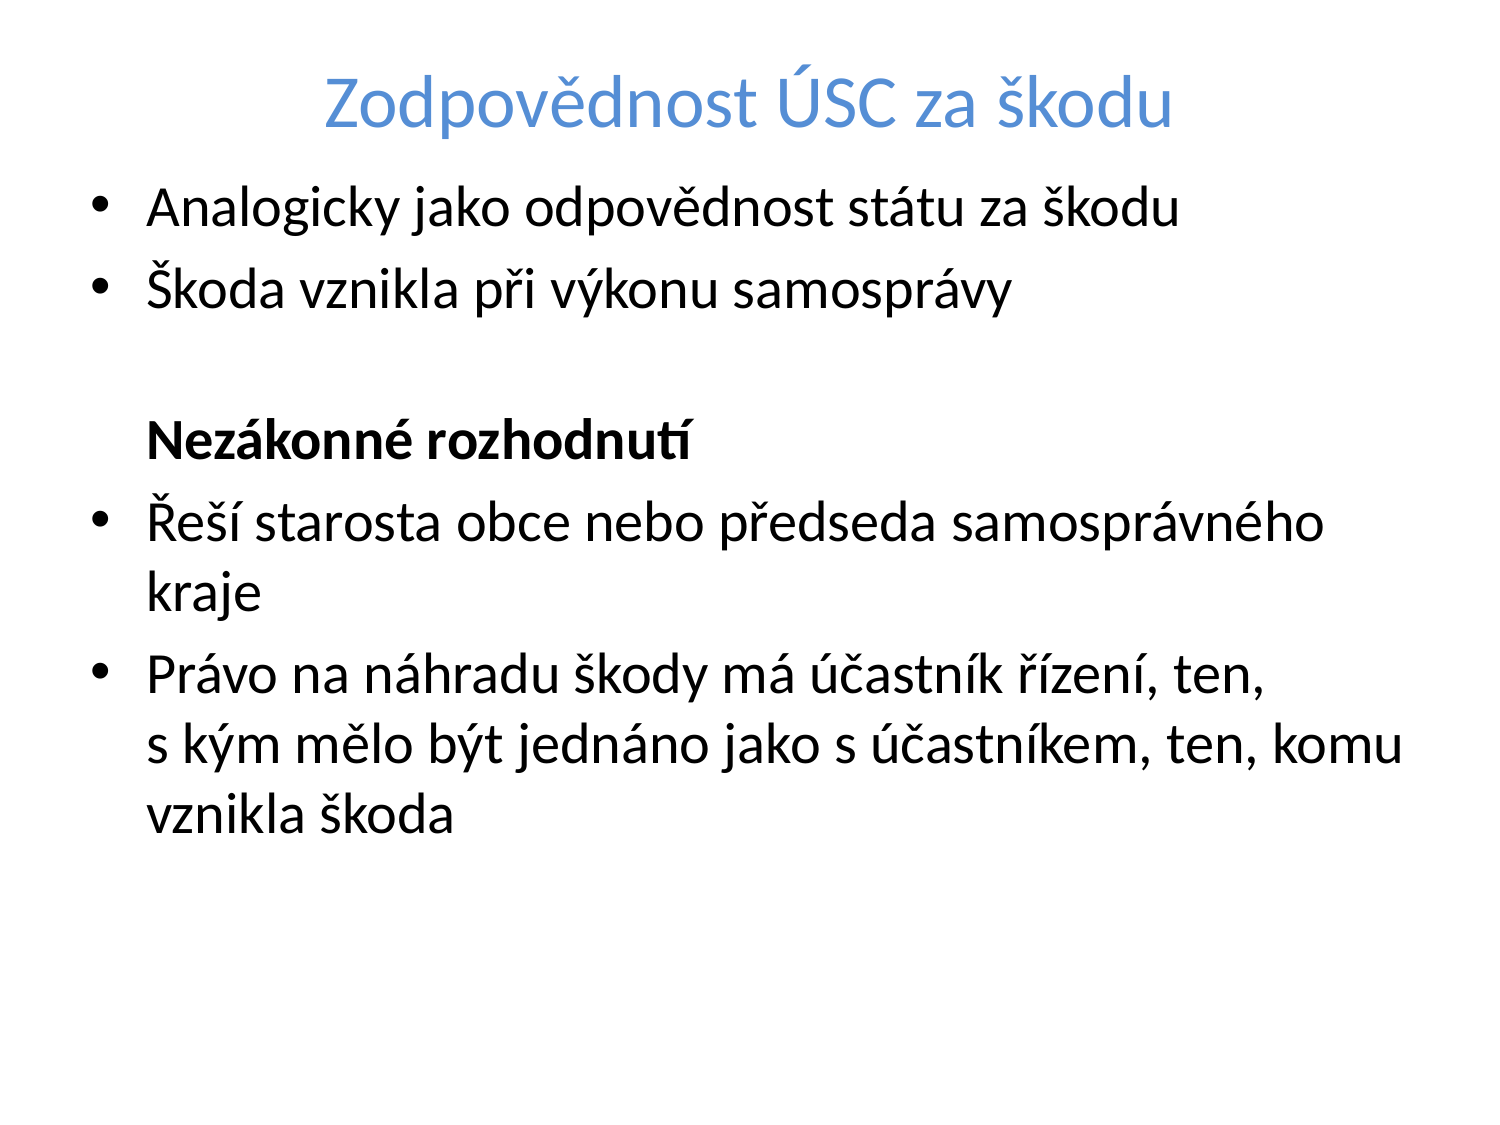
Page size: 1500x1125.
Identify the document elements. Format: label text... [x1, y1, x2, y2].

list Analogicky jako odpovědnost státu za škodu Škoda vznikla při výkonu samosprávy Nezákonné rozhodnutí Řeší starosta obce nebo předseda samosprávného kraje Právo na náhradu škody má účastník řízení, ten, s kým mělo být jednáno jako s účastníkem, ten, komu vznikla škoda [75, 160, 1425, 1071]
title Zodpovědnost ÚSC za škodu [75, 45, 1425, 149]
